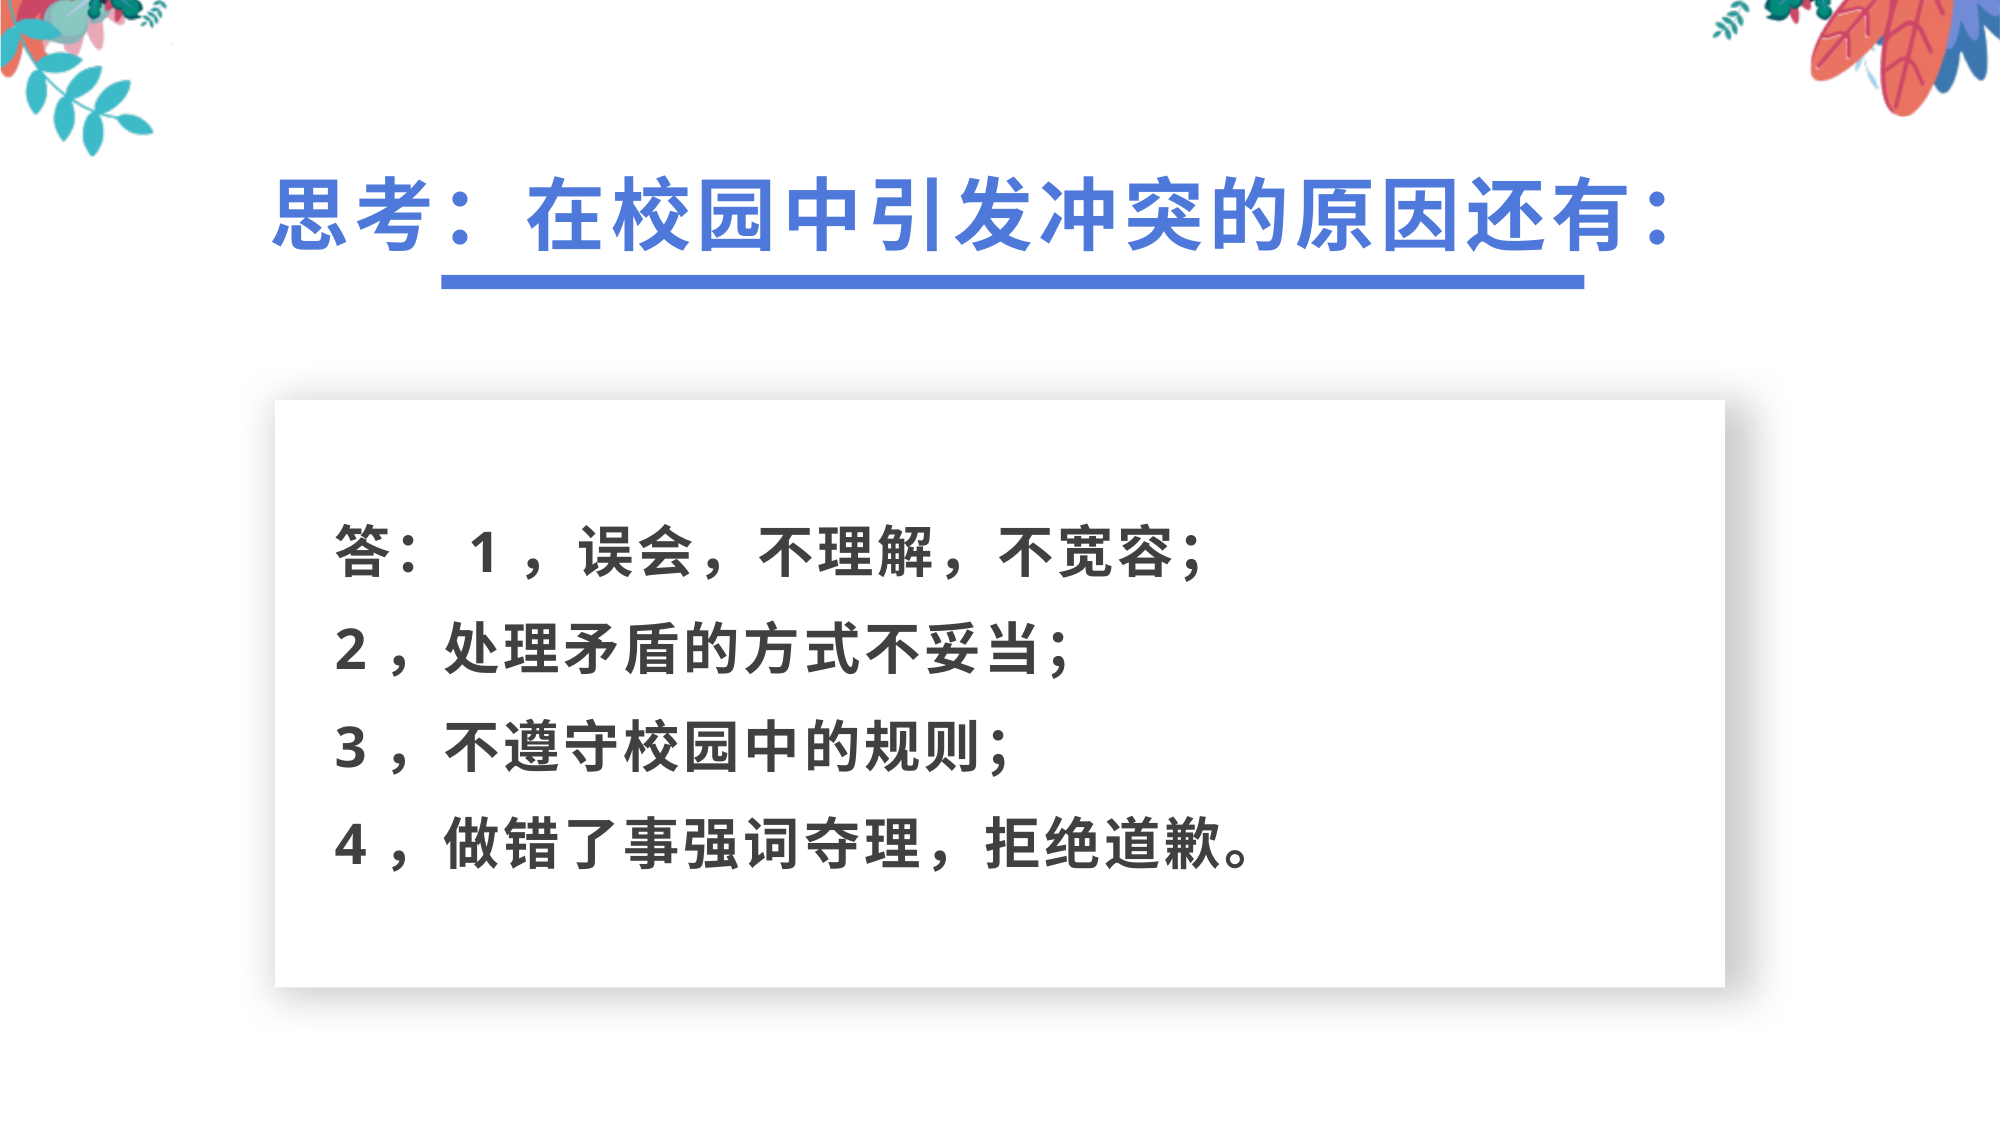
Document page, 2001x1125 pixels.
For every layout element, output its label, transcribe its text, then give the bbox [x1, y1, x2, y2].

text_box [274, 399, 1726, 988]
text_box 思考：在校园中引发冲突的原因还有： [244, 149, 1745, 275]
picture [0, 0, 173, 157]
text_box 答：1，误会，不理解，不宽容； 2，处理矛盾的方式不妥当； 3，不遵守校园中的规则； 4，做错了事强词夺理，拒绝道歉。 [324, 472, 1713, 906]
picture [1712, 0, 2000, 117]
text_box [440, 275, 1585, 290]
